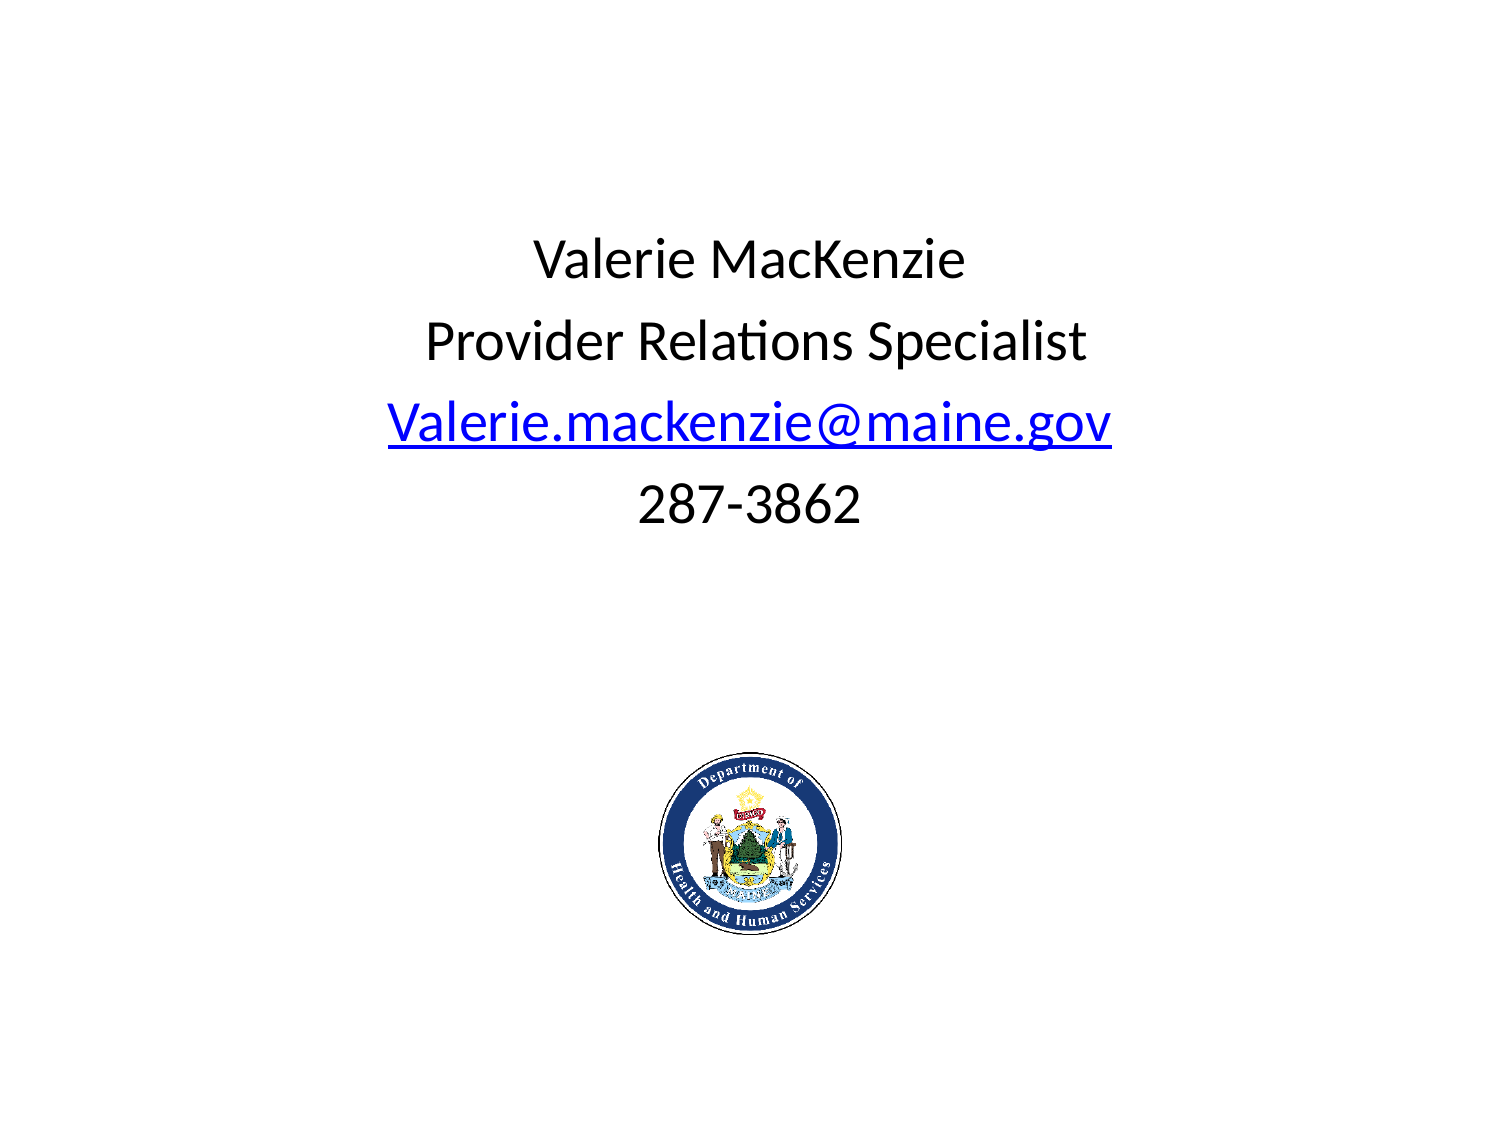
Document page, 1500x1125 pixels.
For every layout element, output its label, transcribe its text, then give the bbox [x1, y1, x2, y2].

picture [658, 752, 842, 935]
list Valerie MacKenzie Provider Relations Specialist Valerie.mackenzie@maine.gov 287-3862 [24, 212, 1475, 613]
